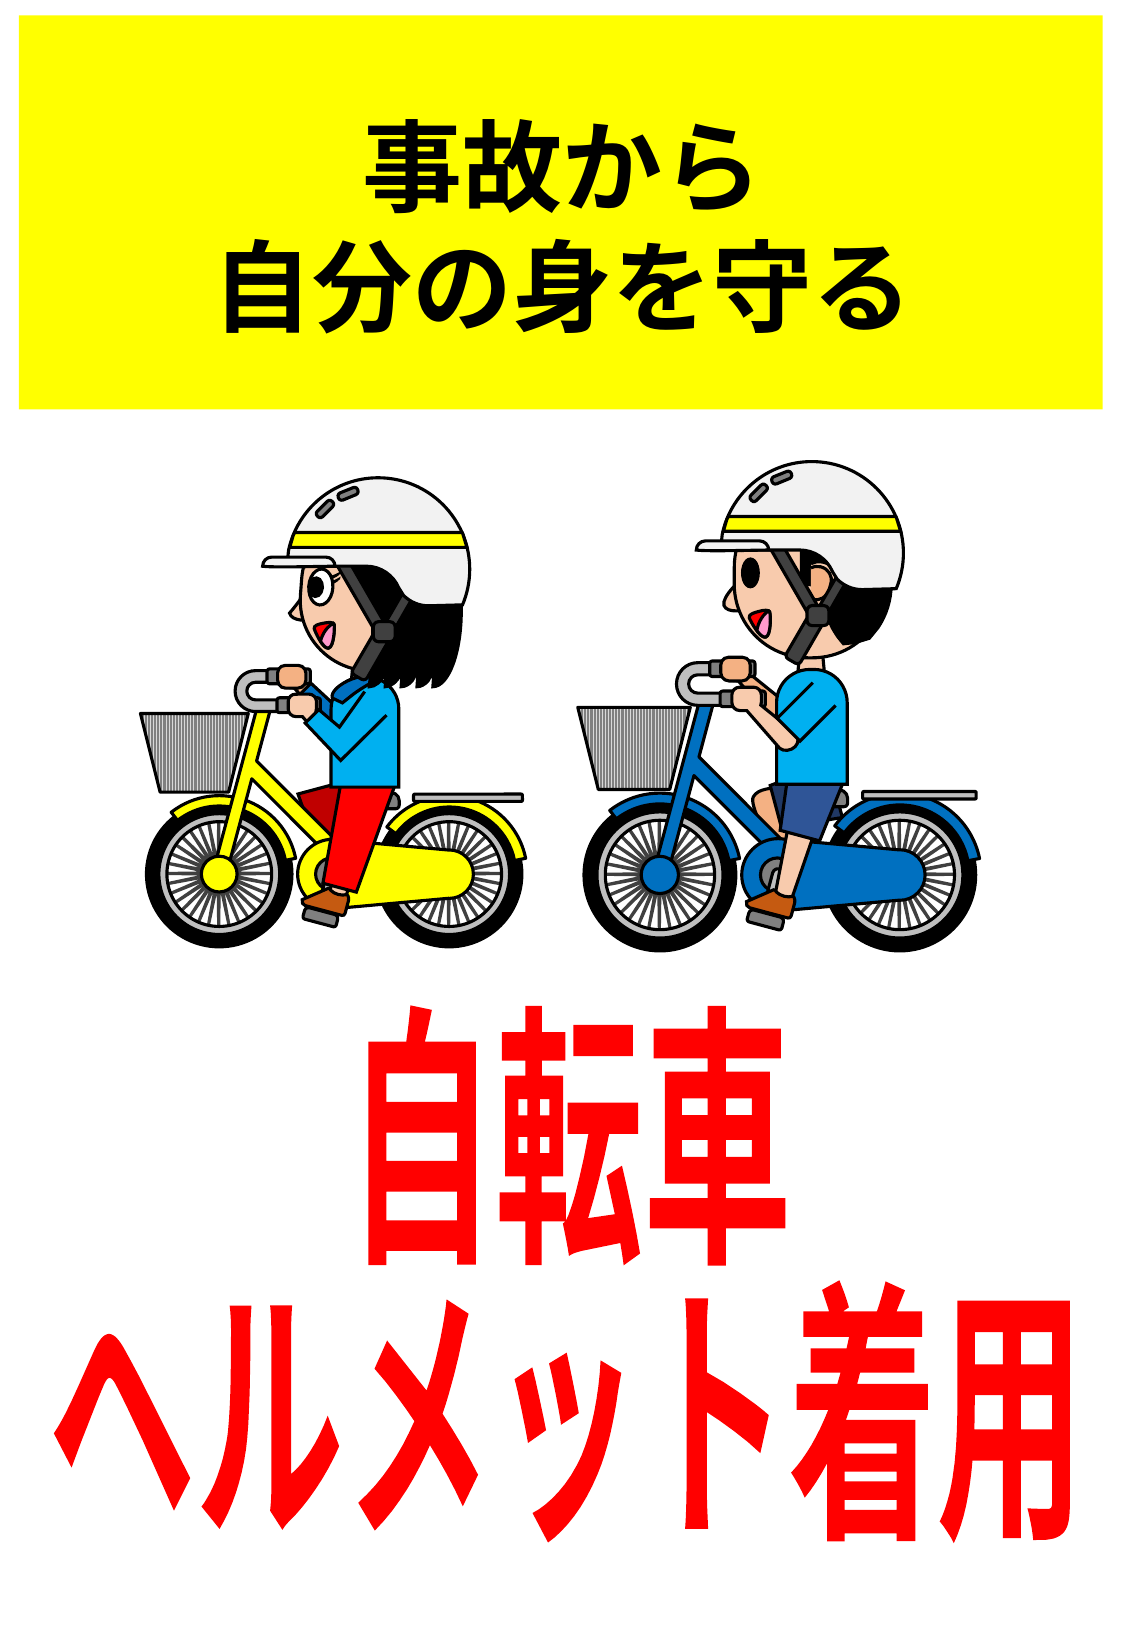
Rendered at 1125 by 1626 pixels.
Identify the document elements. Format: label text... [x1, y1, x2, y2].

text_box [140, 461, 982, 956]
text_box [17, 353, 1105, 411]
text_box 事故から 自分の身を守る [0, 97, 1125, 353]
text_box [17, 13, 1105, 97]
